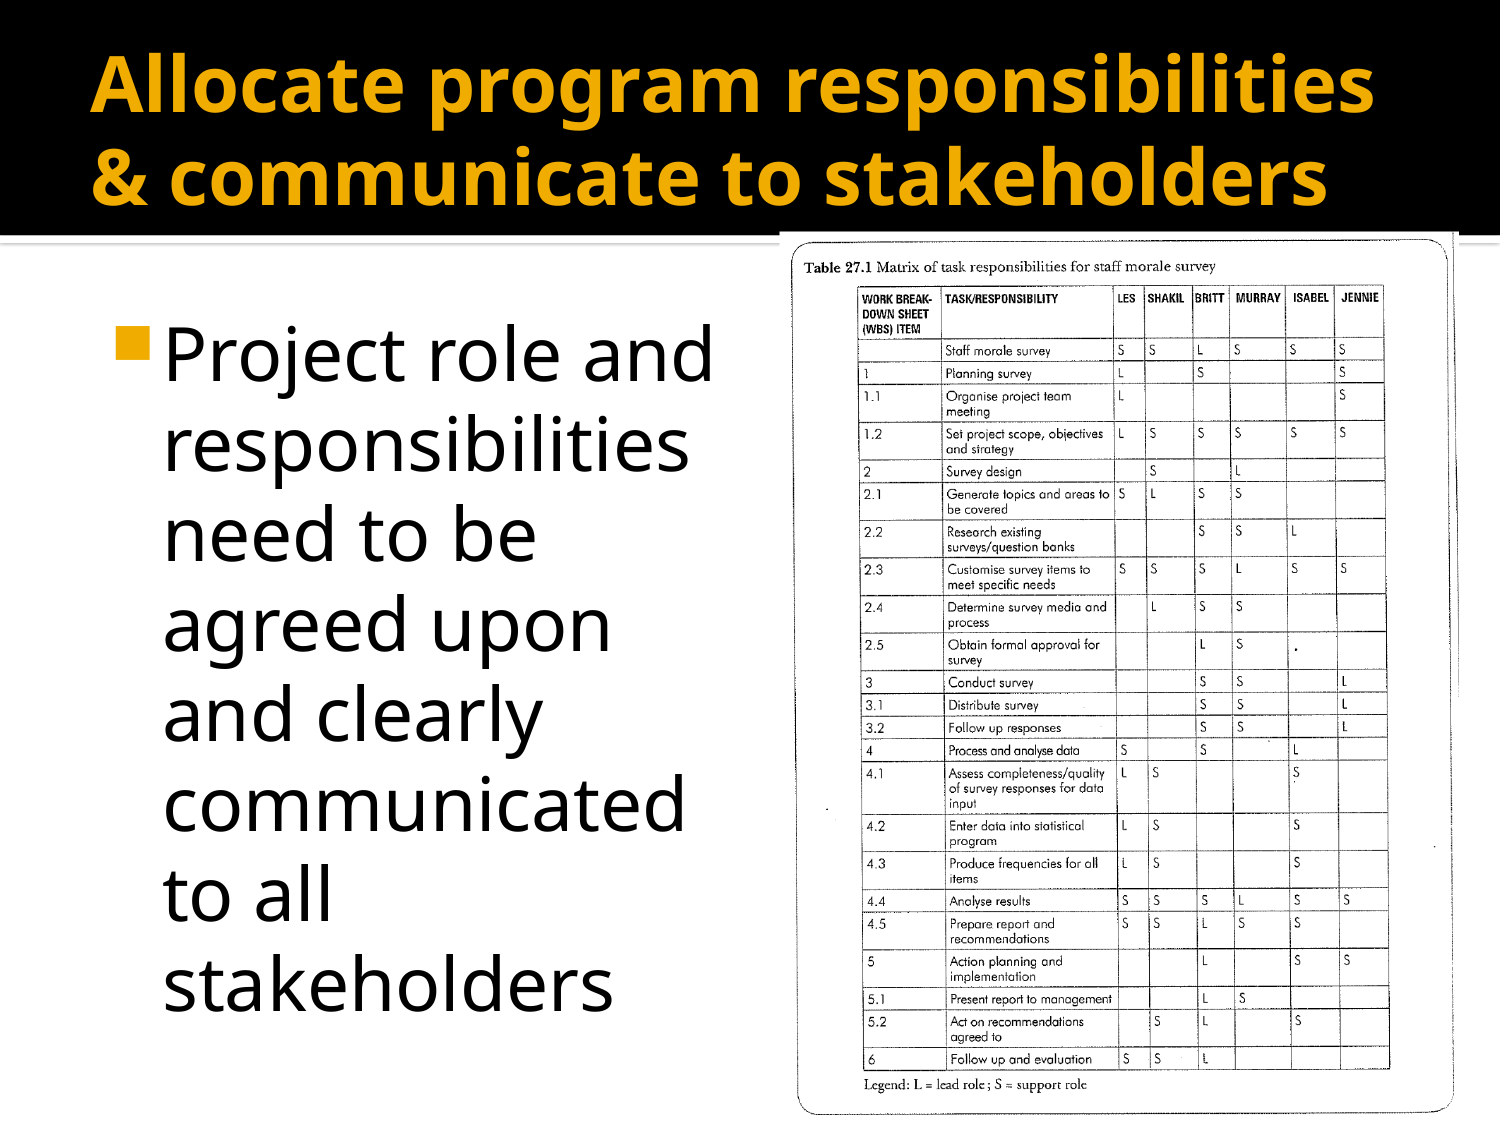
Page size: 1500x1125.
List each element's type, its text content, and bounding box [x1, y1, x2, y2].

picture [780, 1016, 1459, 1120]
picture [780, 232, 1459, 336]
title Allocate program responsibilities & communicate to stakeholders [75, 24, 1425, 231]
list Project role and responsibilities need to be agreed upon and clearly communicated to all stakeholders [75, 291, 738, 1050]
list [674, 336, 1500, 1016]
